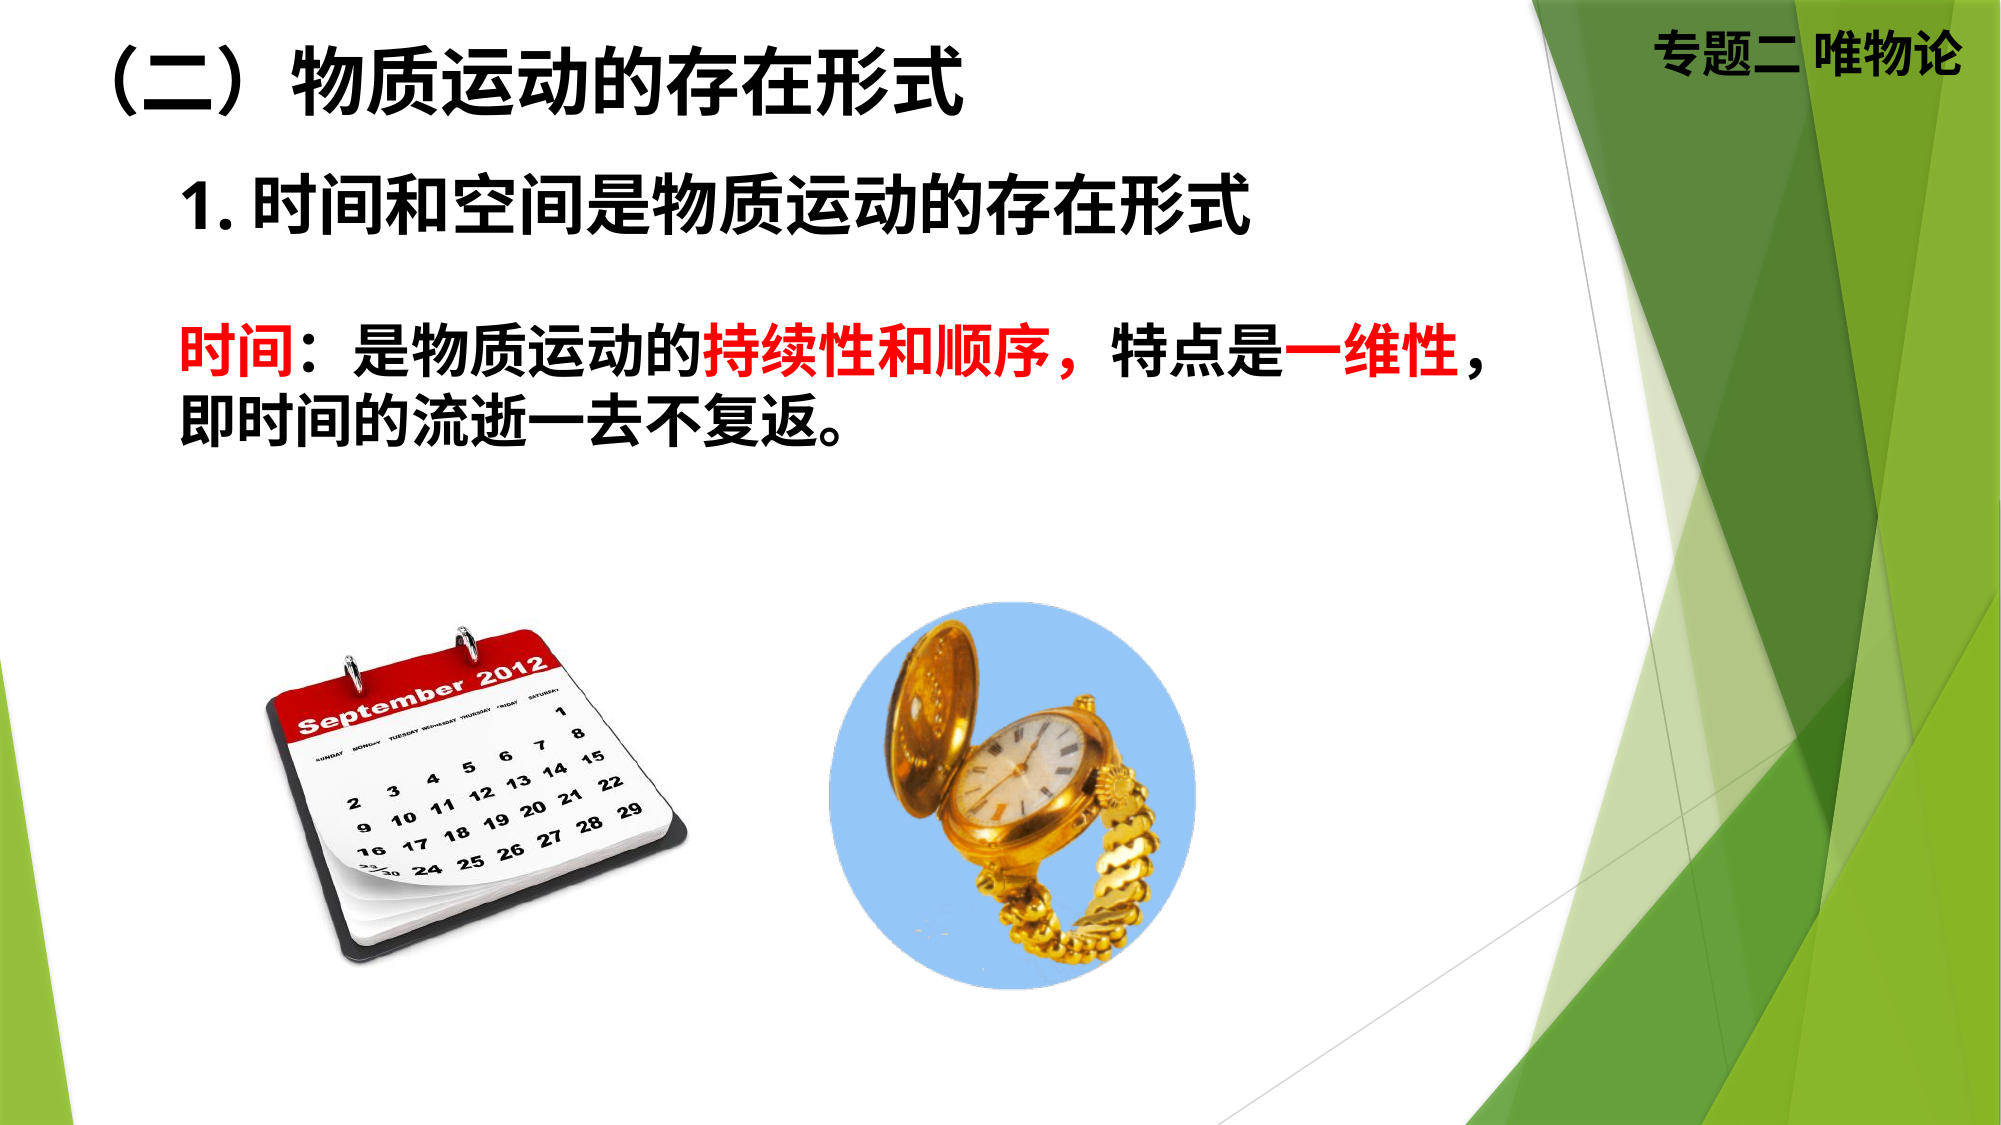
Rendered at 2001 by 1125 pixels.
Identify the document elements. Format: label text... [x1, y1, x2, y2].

picture [234, 619, 708, 975]
text_box 1.时间和空间是物质运动的存在形式 [163, 155, 1504, 251]
picture [822, 599, 1211, 994]
text_box （二）物质运动的存在形式 [0, 43, 981, 115]
text_box 时间：是物质运动的持续性和顺序，特点是一维性，即时间的流逝一去不复返。 [163, 306, 1504, 462]
